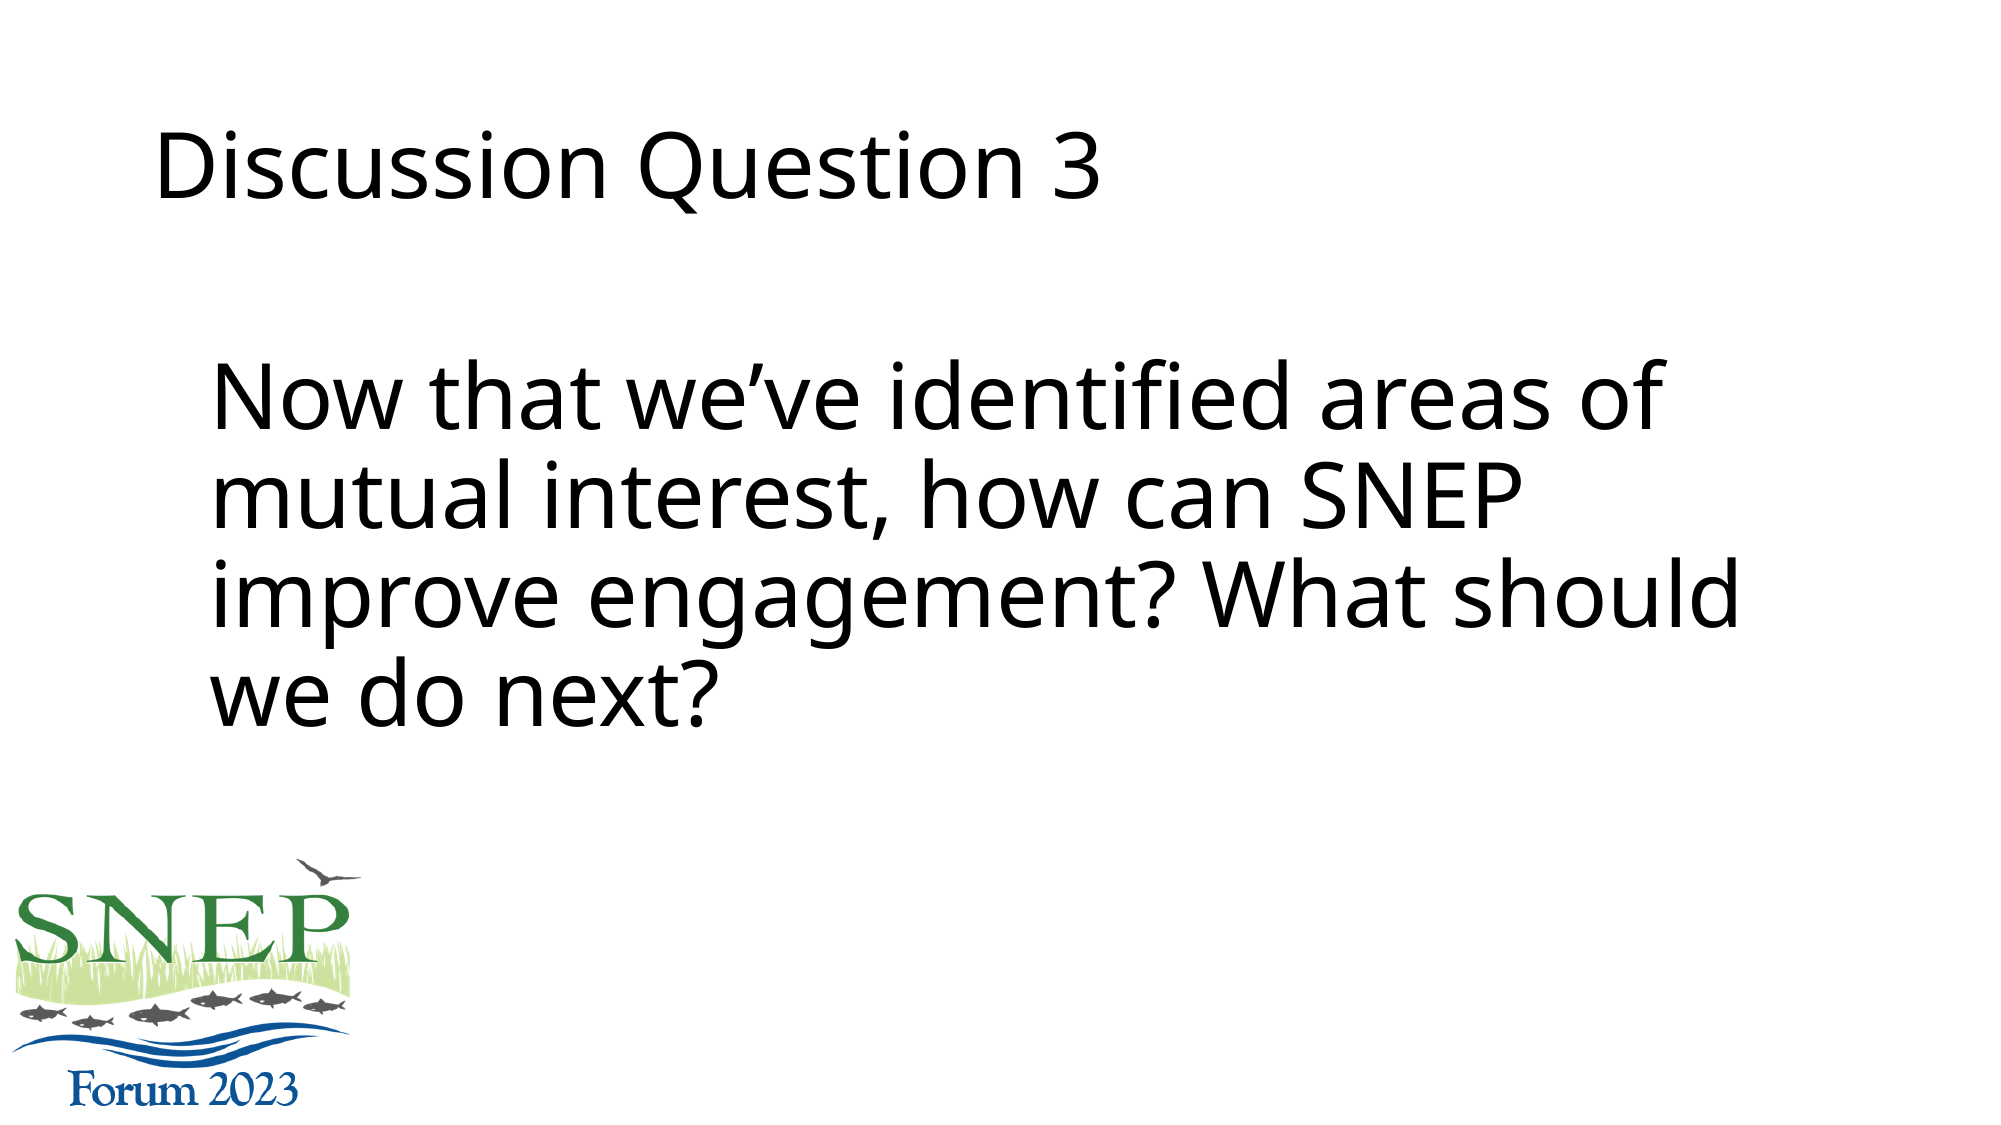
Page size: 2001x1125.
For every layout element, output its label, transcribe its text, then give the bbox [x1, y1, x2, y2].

list Now that we’ve identified areas of mutual interest, how can SNEP improve engagement? What should we do next? [194, 342, 1863, 951]
picture [0, 849, 374, 1113]
title Discussion Question 3 [137, 59, 1863, 278]
